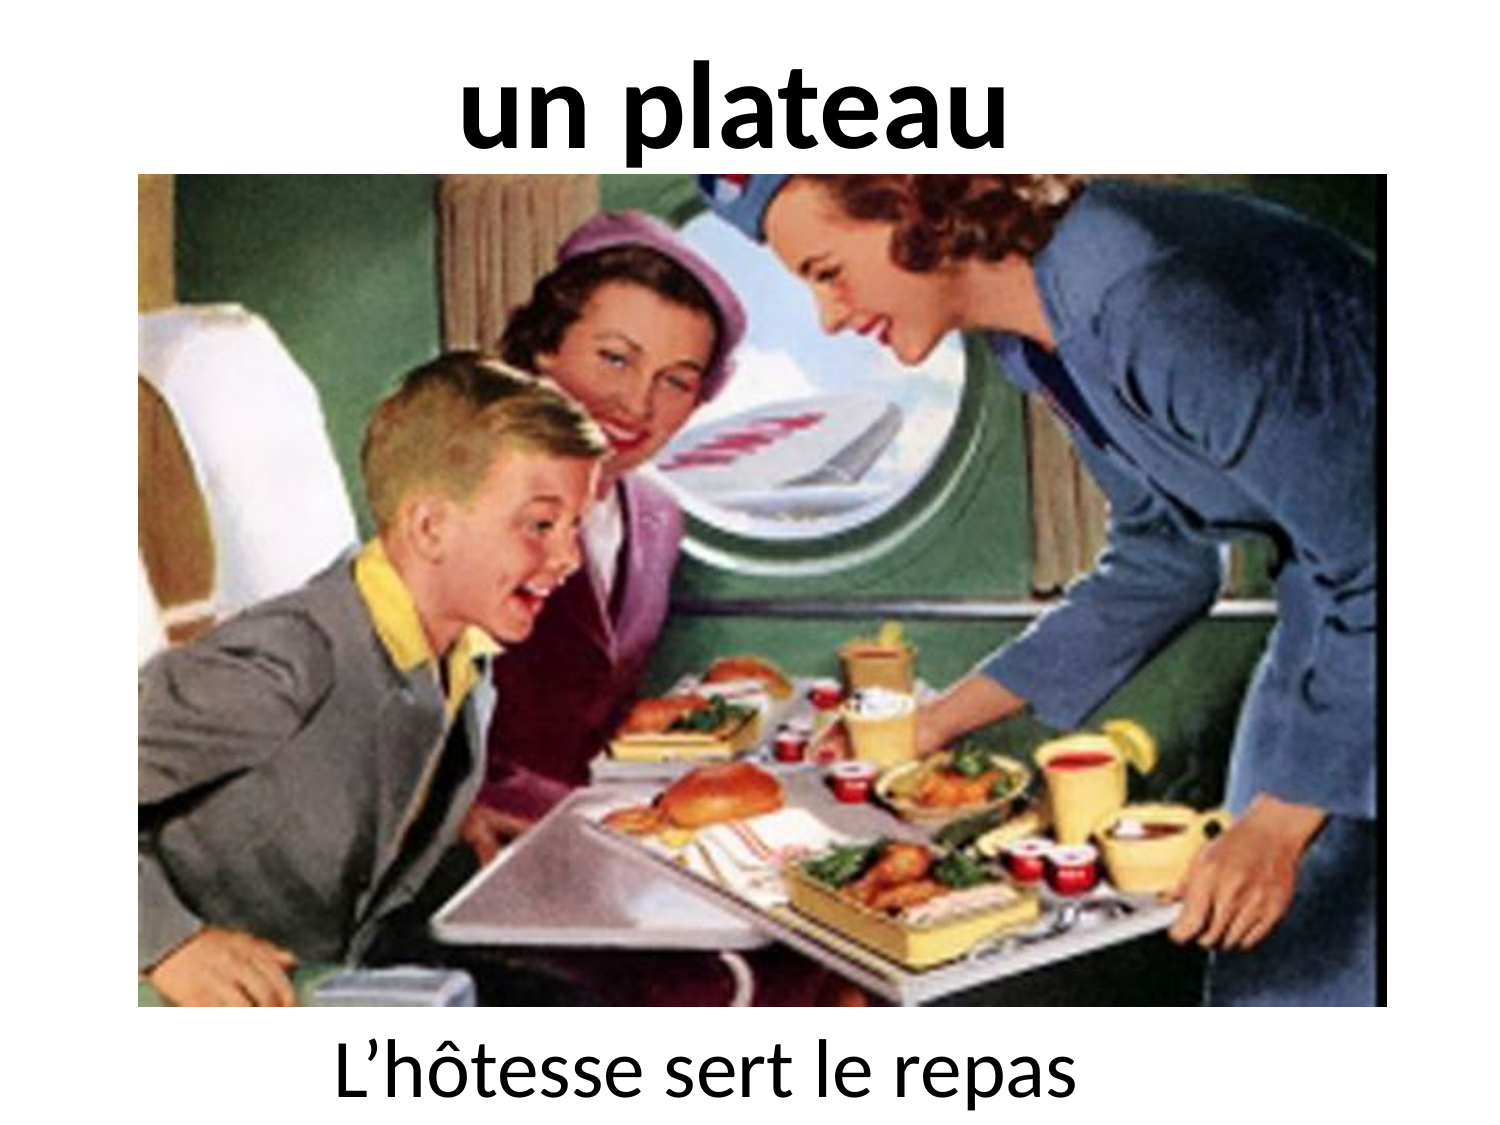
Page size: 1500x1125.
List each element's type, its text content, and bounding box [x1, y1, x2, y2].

text_box L’hôtesse sert le repas [318, 1016, 1094, 1122]
picture [137, 174, 1388, 1008]
title un plateau [87, 4, 1438, 192]
